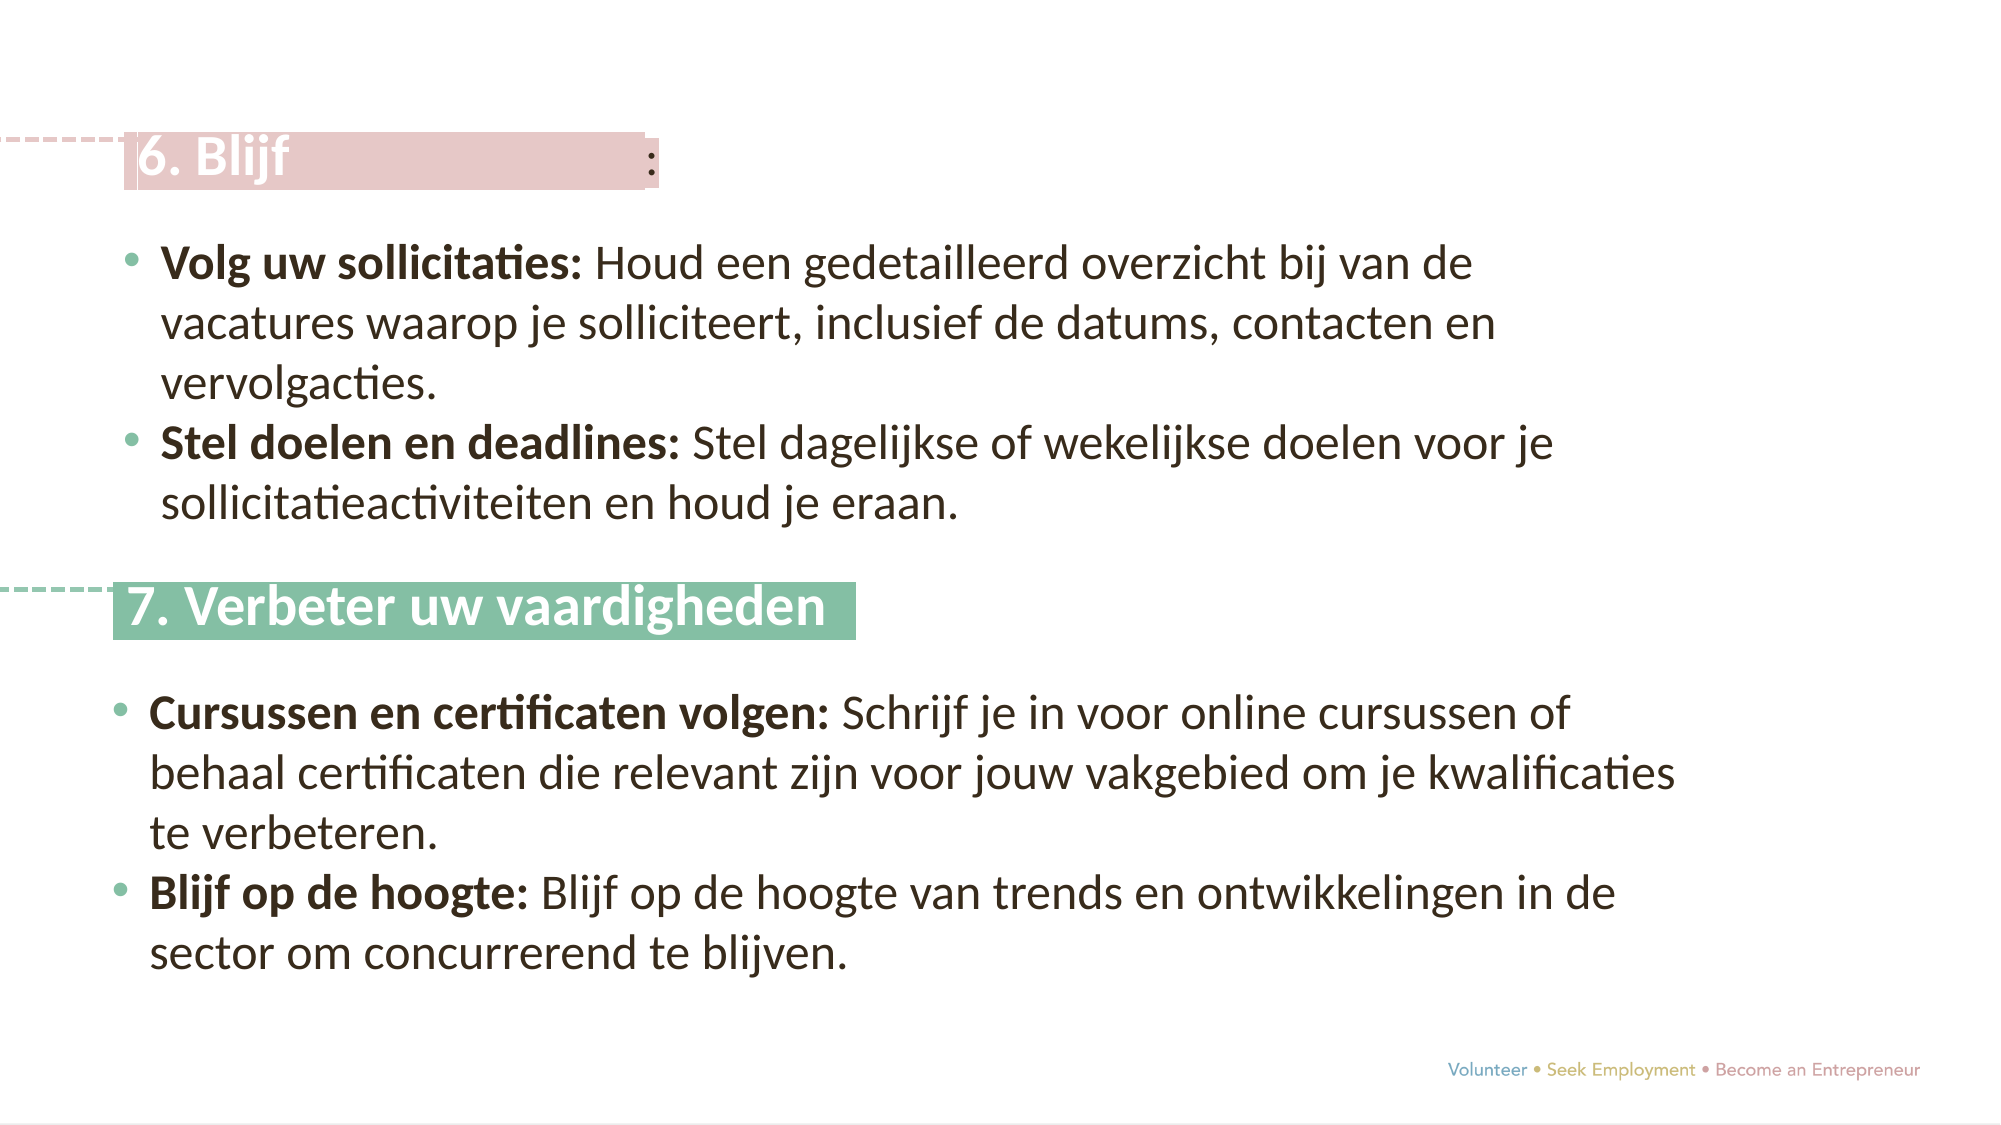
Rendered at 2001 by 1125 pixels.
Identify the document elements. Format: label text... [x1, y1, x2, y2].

picture [1418, 1046, 1971, 1103]
text_box 7. Verbeter uw vaardigheden: [96, 525, 1931, 645]
text_box Cursussen en certificaten volgen: Schrijf je in voor online cursussen of behaal certificaten die relevant zijn voor jouw vakgebied om je kwalificaties te verbeteren. Blijf op de hoogte: Blijf op de hoogte van trends en ontwikkelingen in de sector om concurrerend te blijven. [97, 672, 1701, 953]
text_box 6. Blijf georganiseerd: [107, 75, 1942, 195]
text_box Volg uw sollicitaties: Houd een gedetailleerd overzicht bij van de vacatures waarop je solliciteert, inclusief de datums, contacten en vervolgacties. Stel doelen en deadlines: Stel dagelijkse of wekelijkse doelen voor je sollicitatieactiviteiten en houd je eraan. [108, 222, 1681, 503]
